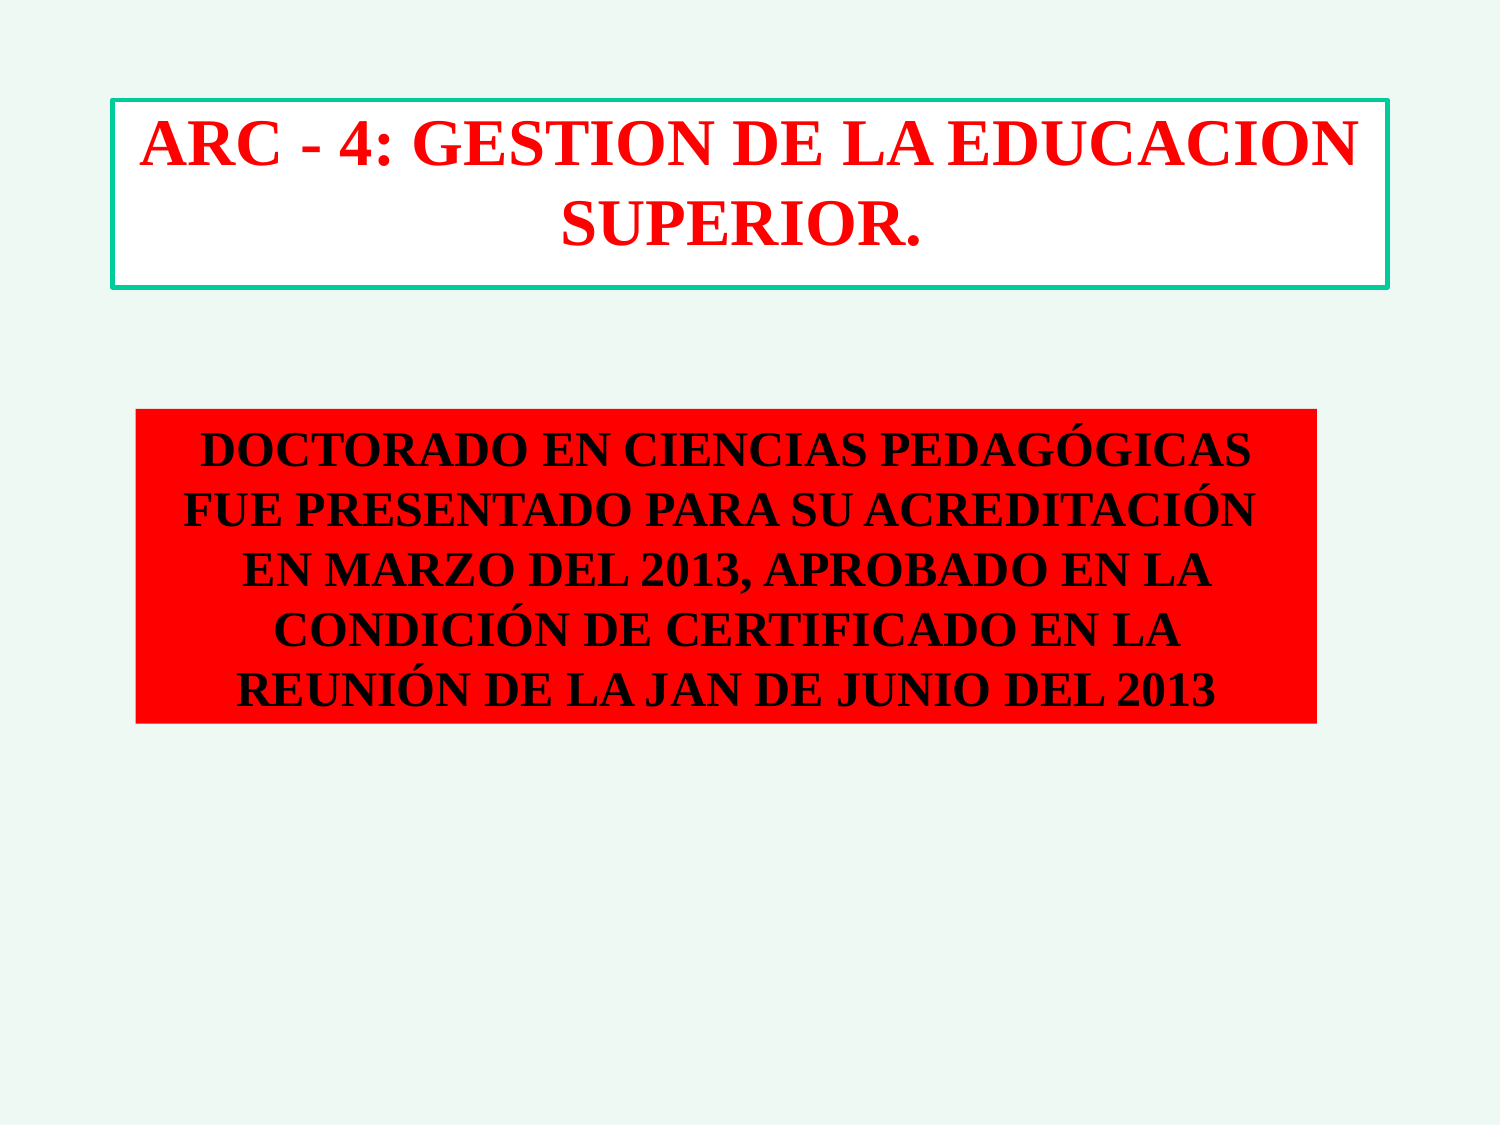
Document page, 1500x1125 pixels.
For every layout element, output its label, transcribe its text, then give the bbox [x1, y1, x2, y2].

text_box DOCTORADO EN CIENCIAS PEDAGÓGICAS FUE PRESENTADO PARA SU ACREDITACIÓN EN MARZO DEL 2013, APROBADO EN LA CONDICIÓN DE CERTIFICADO EN LA REUNIÓN DE LA JAN DE JUNIO DEL 2013 [135, 408, 1317, 724]
title ARC - 4: GESTION DE LA EDUCACION SUPERIOR. [110, 98, 1390, 290]
